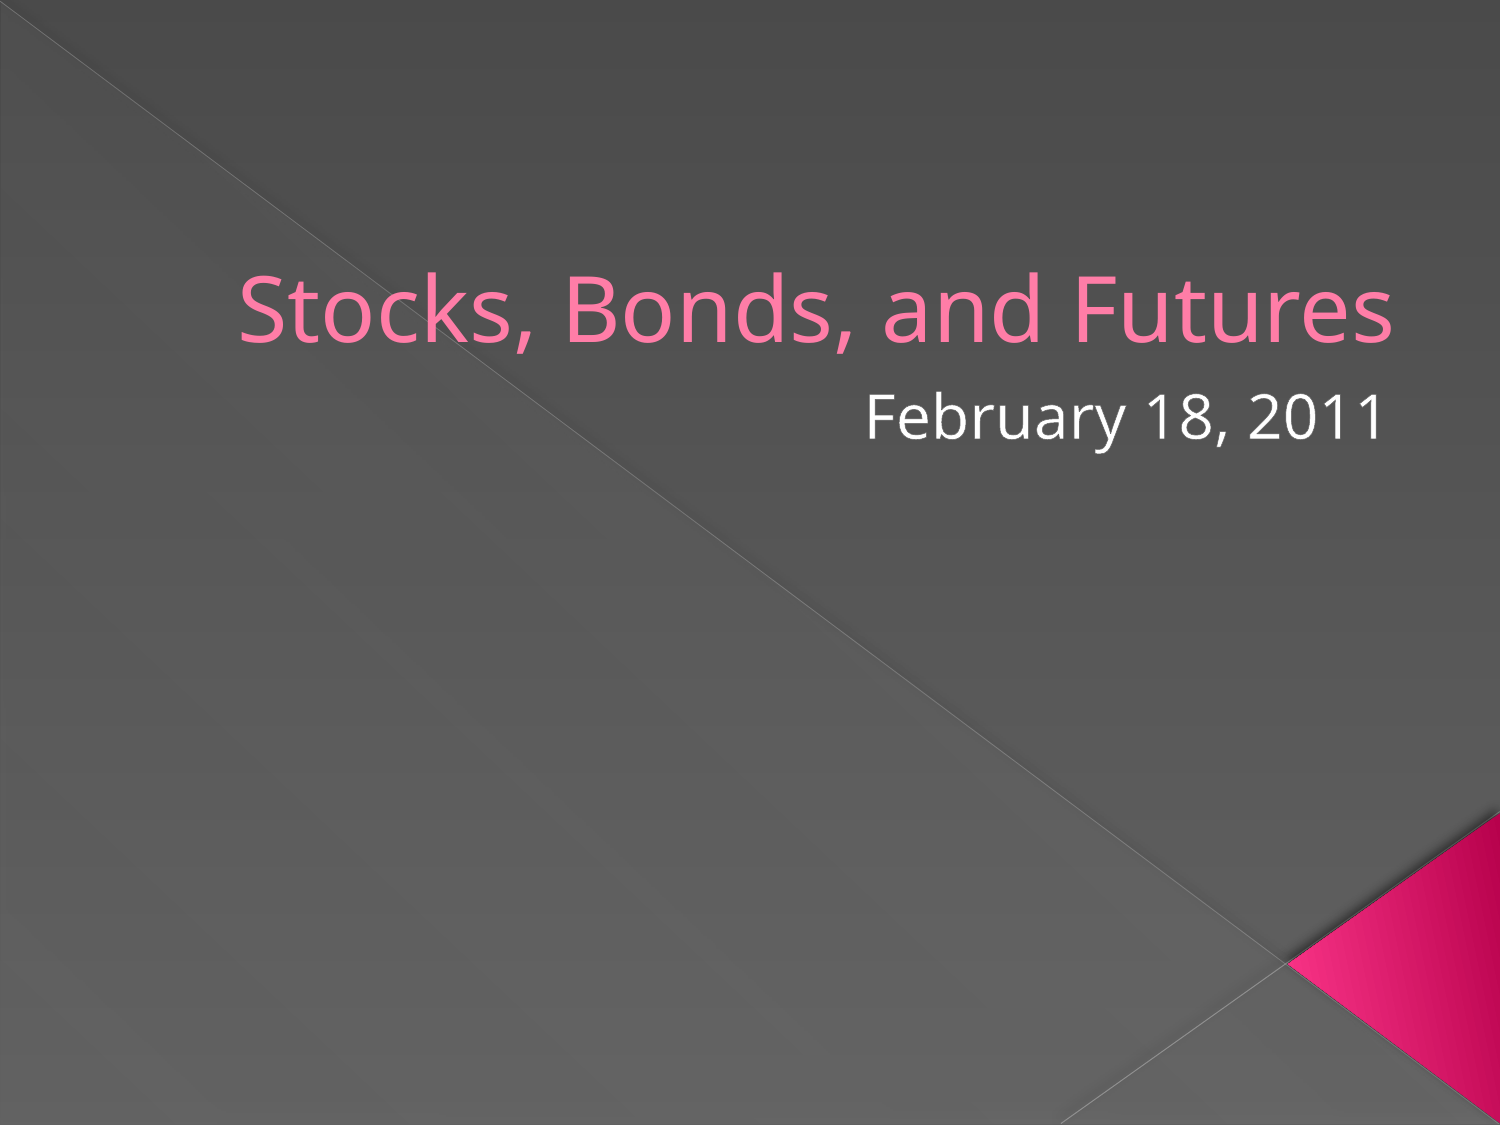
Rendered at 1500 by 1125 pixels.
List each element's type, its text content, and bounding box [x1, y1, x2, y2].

subtitle February 18, 2011 [88, 369, 1412, 657]
title Stocks, Bonds, and Futures [88, 127, 1412, 369]
